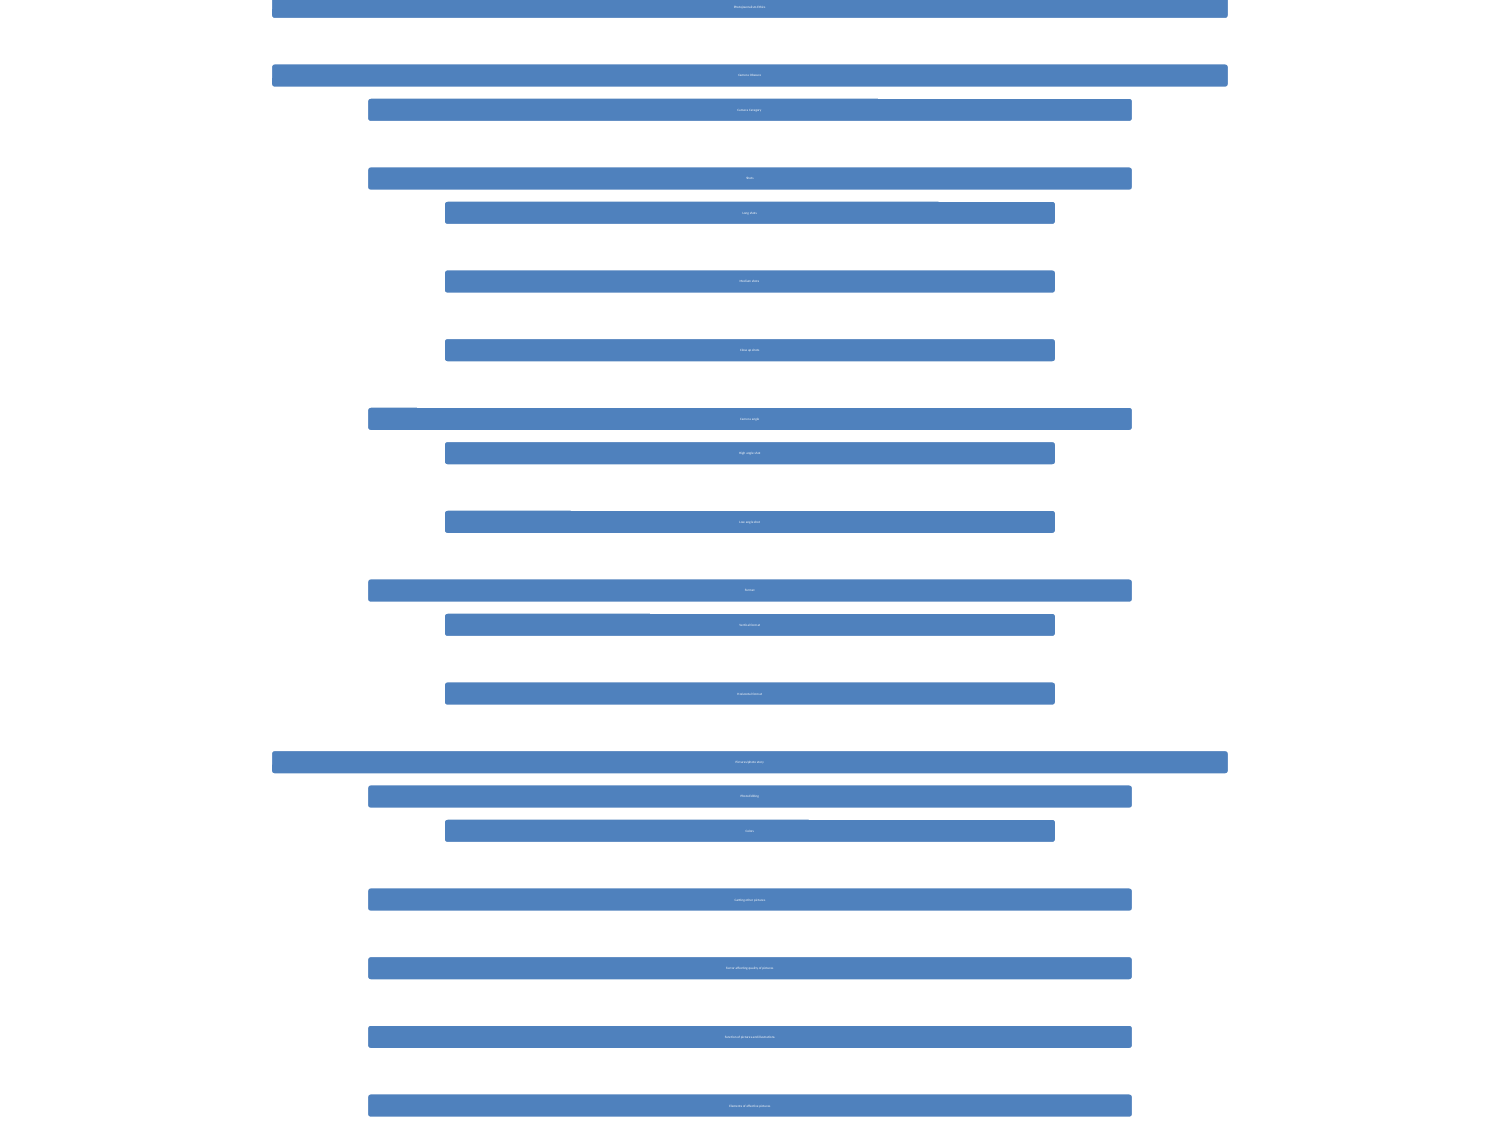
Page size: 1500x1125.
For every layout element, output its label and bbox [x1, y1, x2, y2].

text_box [0, 0, 1500, 1125]
